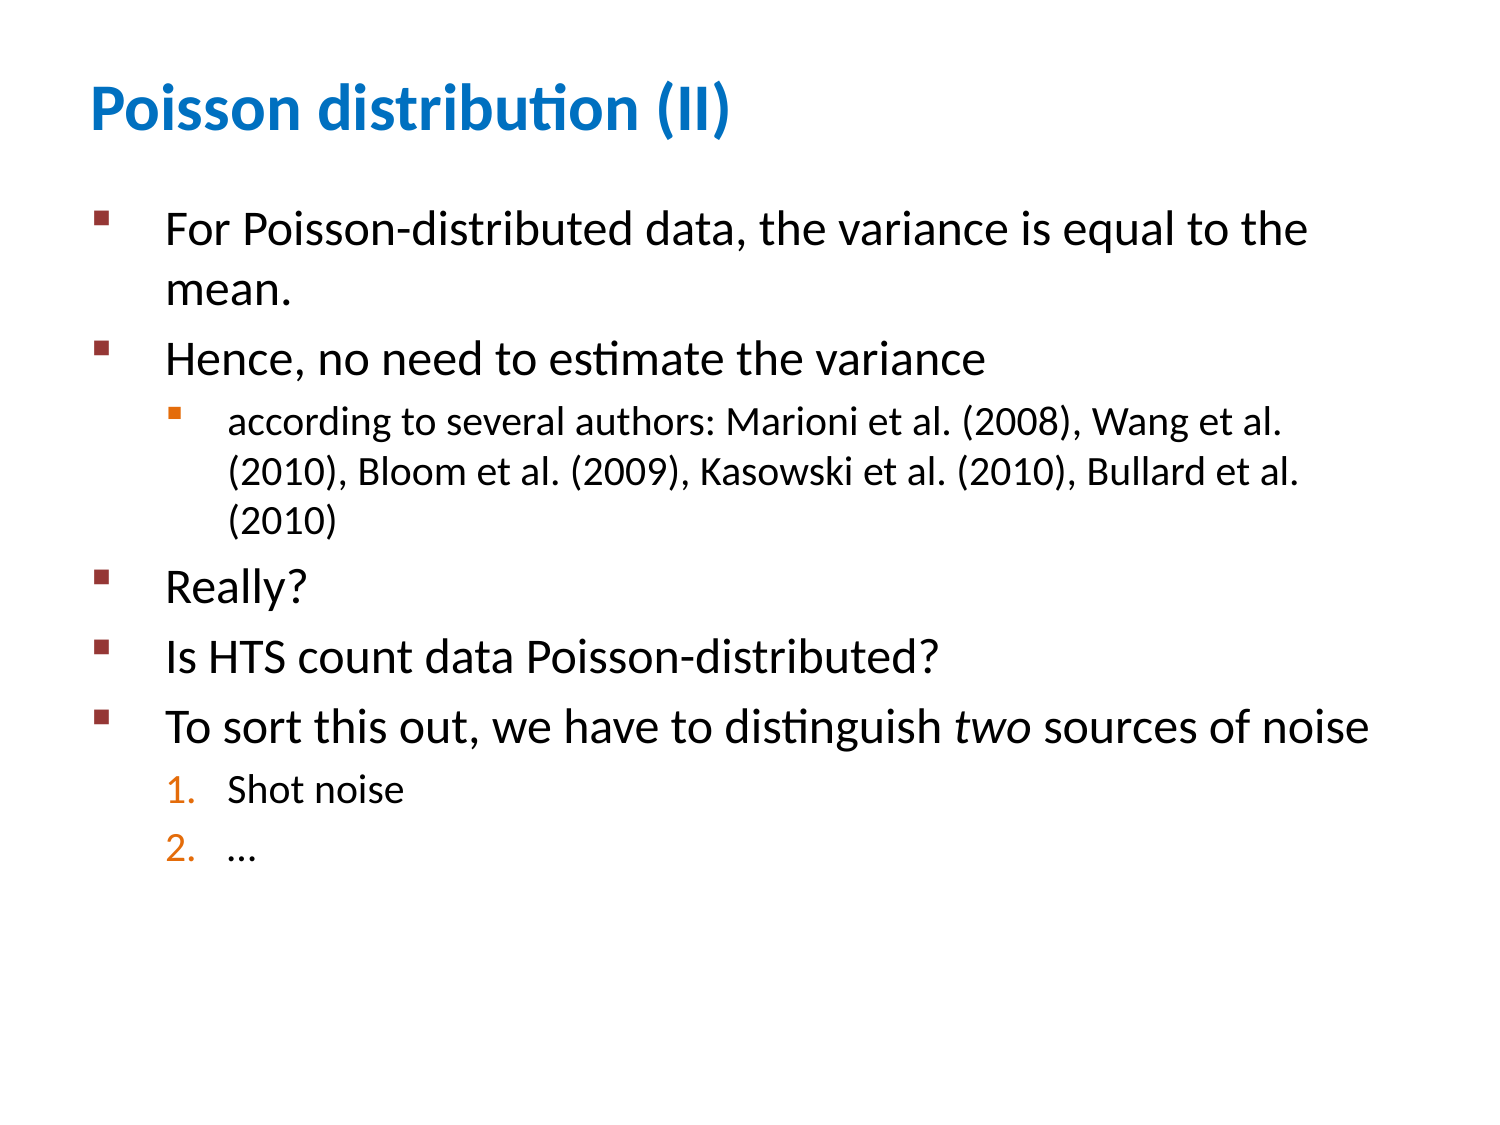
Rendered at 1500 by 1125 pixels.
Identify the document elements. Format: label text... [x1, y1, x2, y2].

title Poisson distribution (II) [74, 44, 1426, 163]
list For Poisson-distributed data, the variance is equal to the mean. Hence, no need to estimate the variance according to several authors: Marioni et al. (2008), Wang et al. (2010), Bloom et al. (2009), Kasowski et al. (2010), Bullard et al. (2010) Really? Is HTS count data Poisson-distributed? To sort this out, we have to distinguish two sources of noise Shot noise … [74, 187, 1426, 1101]
